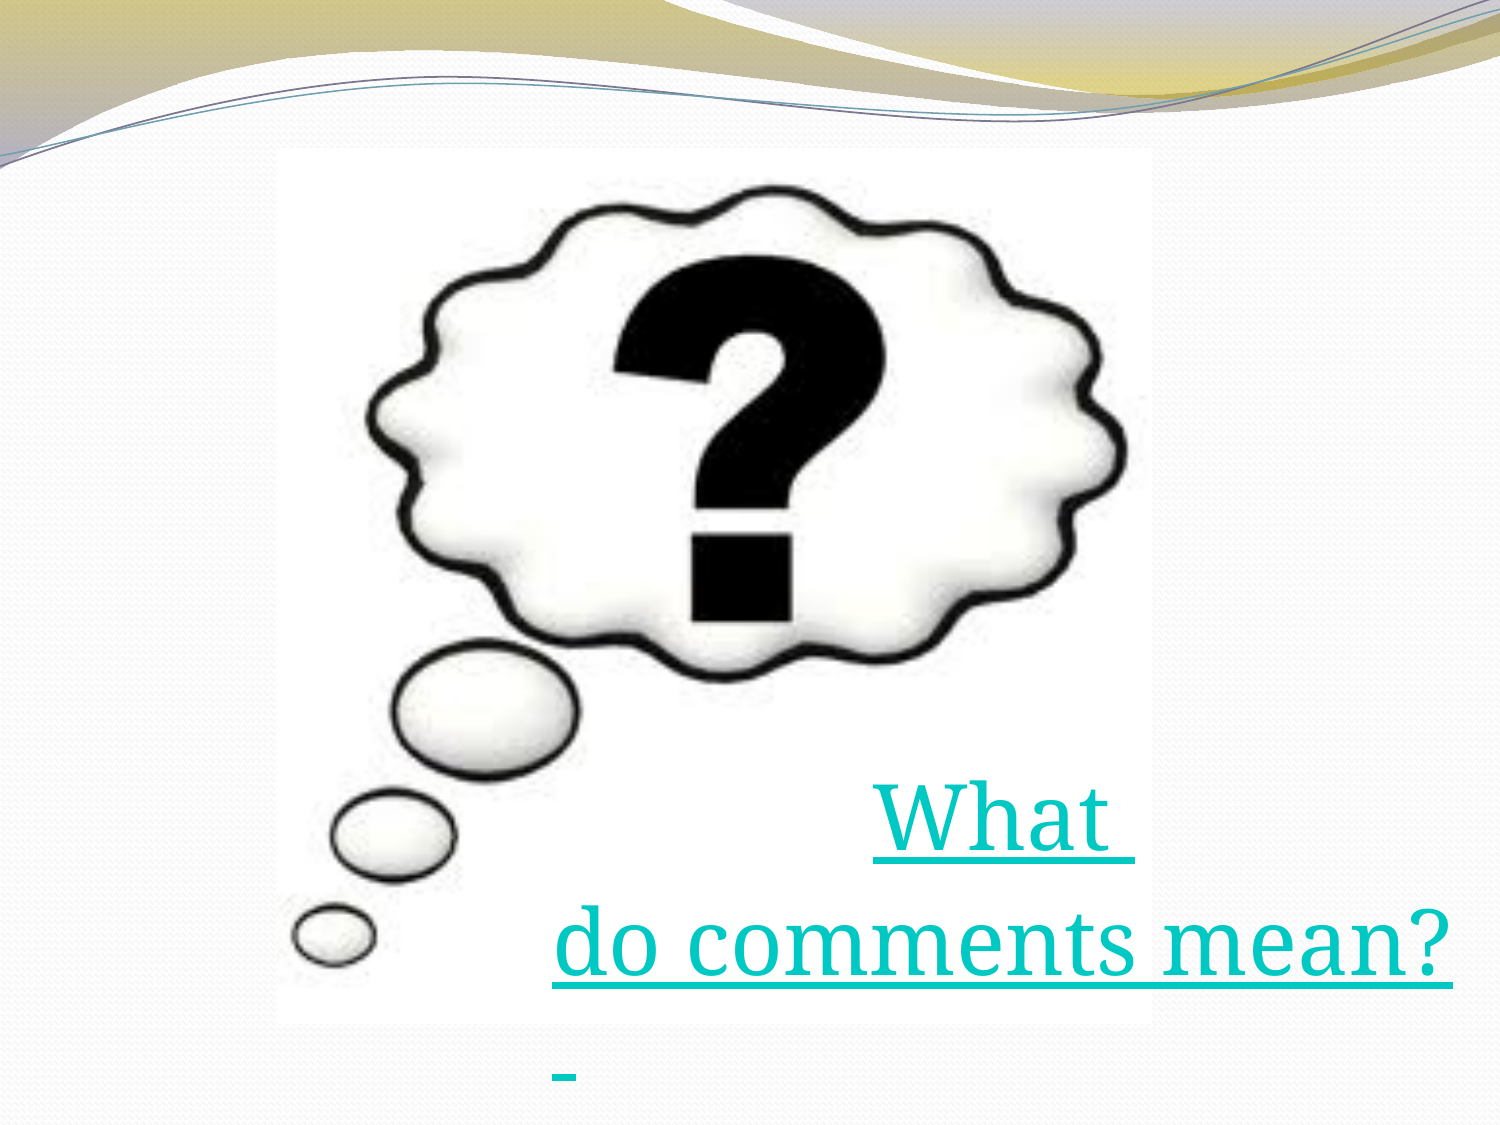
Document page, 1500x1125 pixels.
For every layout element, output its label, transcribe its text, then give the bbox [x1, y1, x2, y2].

text_box What do comments mean? [1159, 751, 1471, 1017]
picture [277, 148, 1152, 1024]
